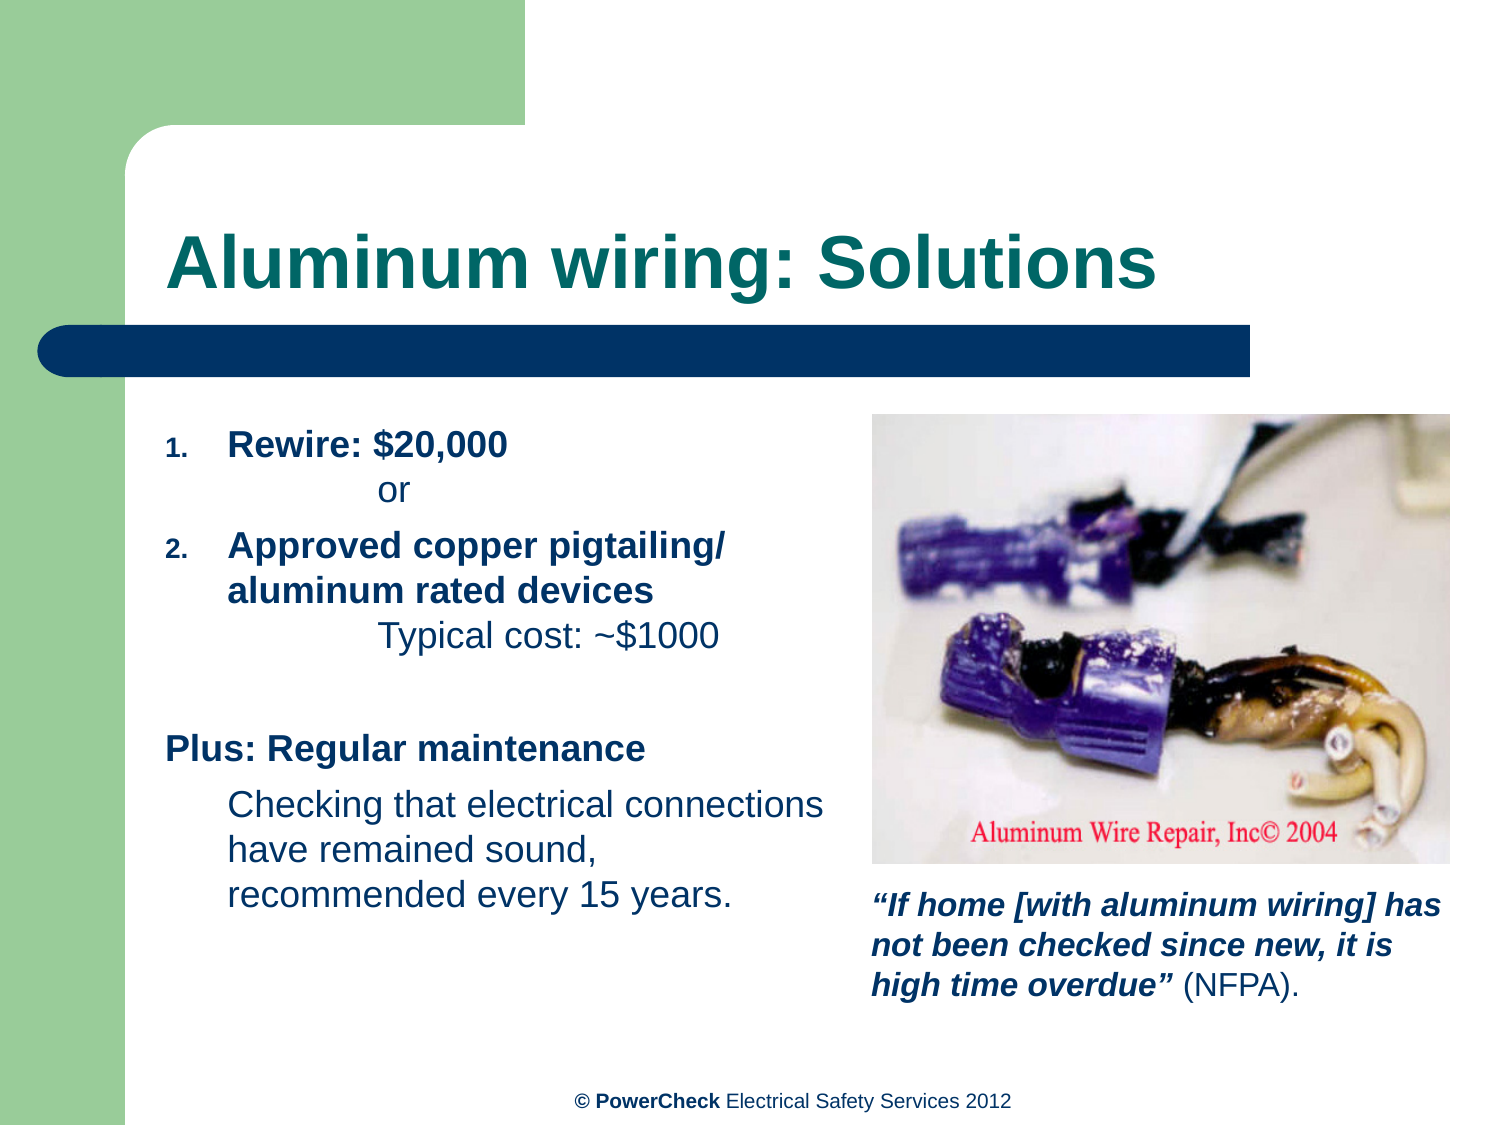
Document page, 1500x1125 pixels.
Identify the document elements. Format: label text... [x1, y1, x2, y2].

picture [871, 414, 1451, 865]
text_box “If home [with aluminum wiring] has not been checked since new, it is high time overdue” (NFPA). [856, 875, 1475, 1011]
title Aluminum wiring: Solutions [150, 125, 1463, 313]
list Rewire: $20,000 or Approved copper pigtailing/ aluminum rated devices Typical cost: ~$1000 Plus: Regular maintenance Checking that electrical connections have remained sound, recommended every 15 years. [150, 412, 857, 1025]
footer © PowerCheck Electrical Safety Services 2012 [469, 1079, 1117, 1121]
